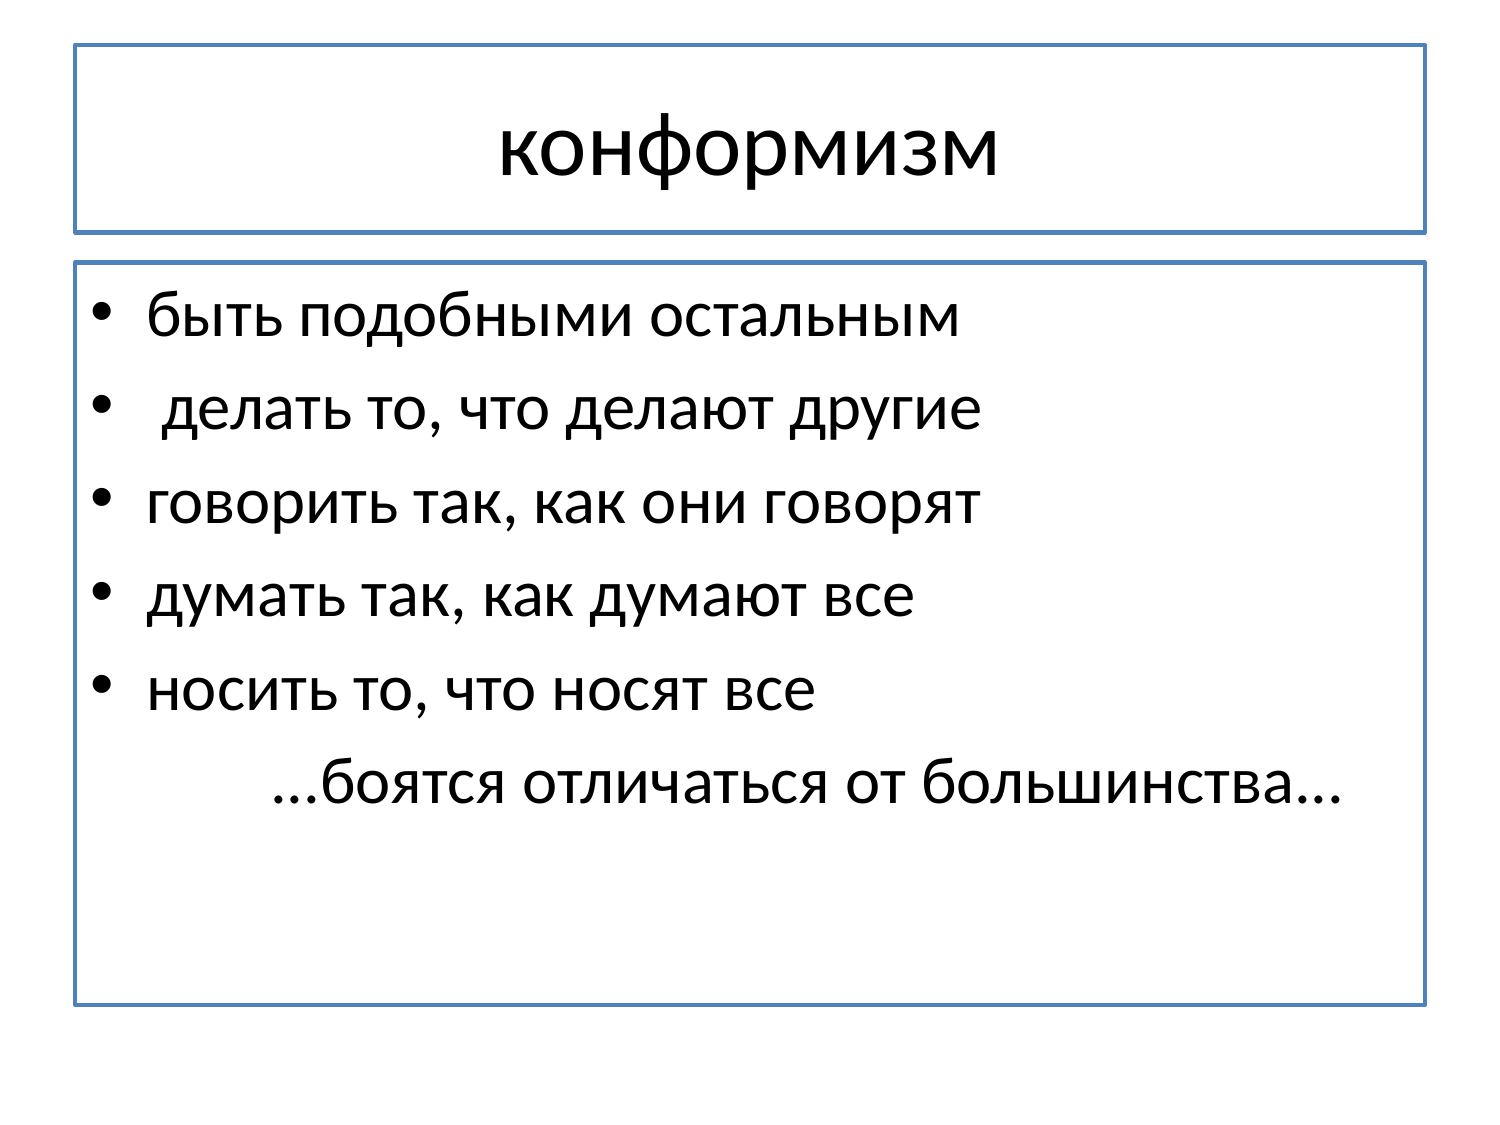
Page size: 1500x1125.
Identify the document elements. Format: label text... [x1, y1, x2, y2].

title конформизм [73, 43, 1427, 235]
list быть подобными остальным делать то, что делают другие говорить так, как они говорят думать так, как думают все носить то, что носят все ...боятся отличаться от большинства... [73, 260, 1427, 1007]
